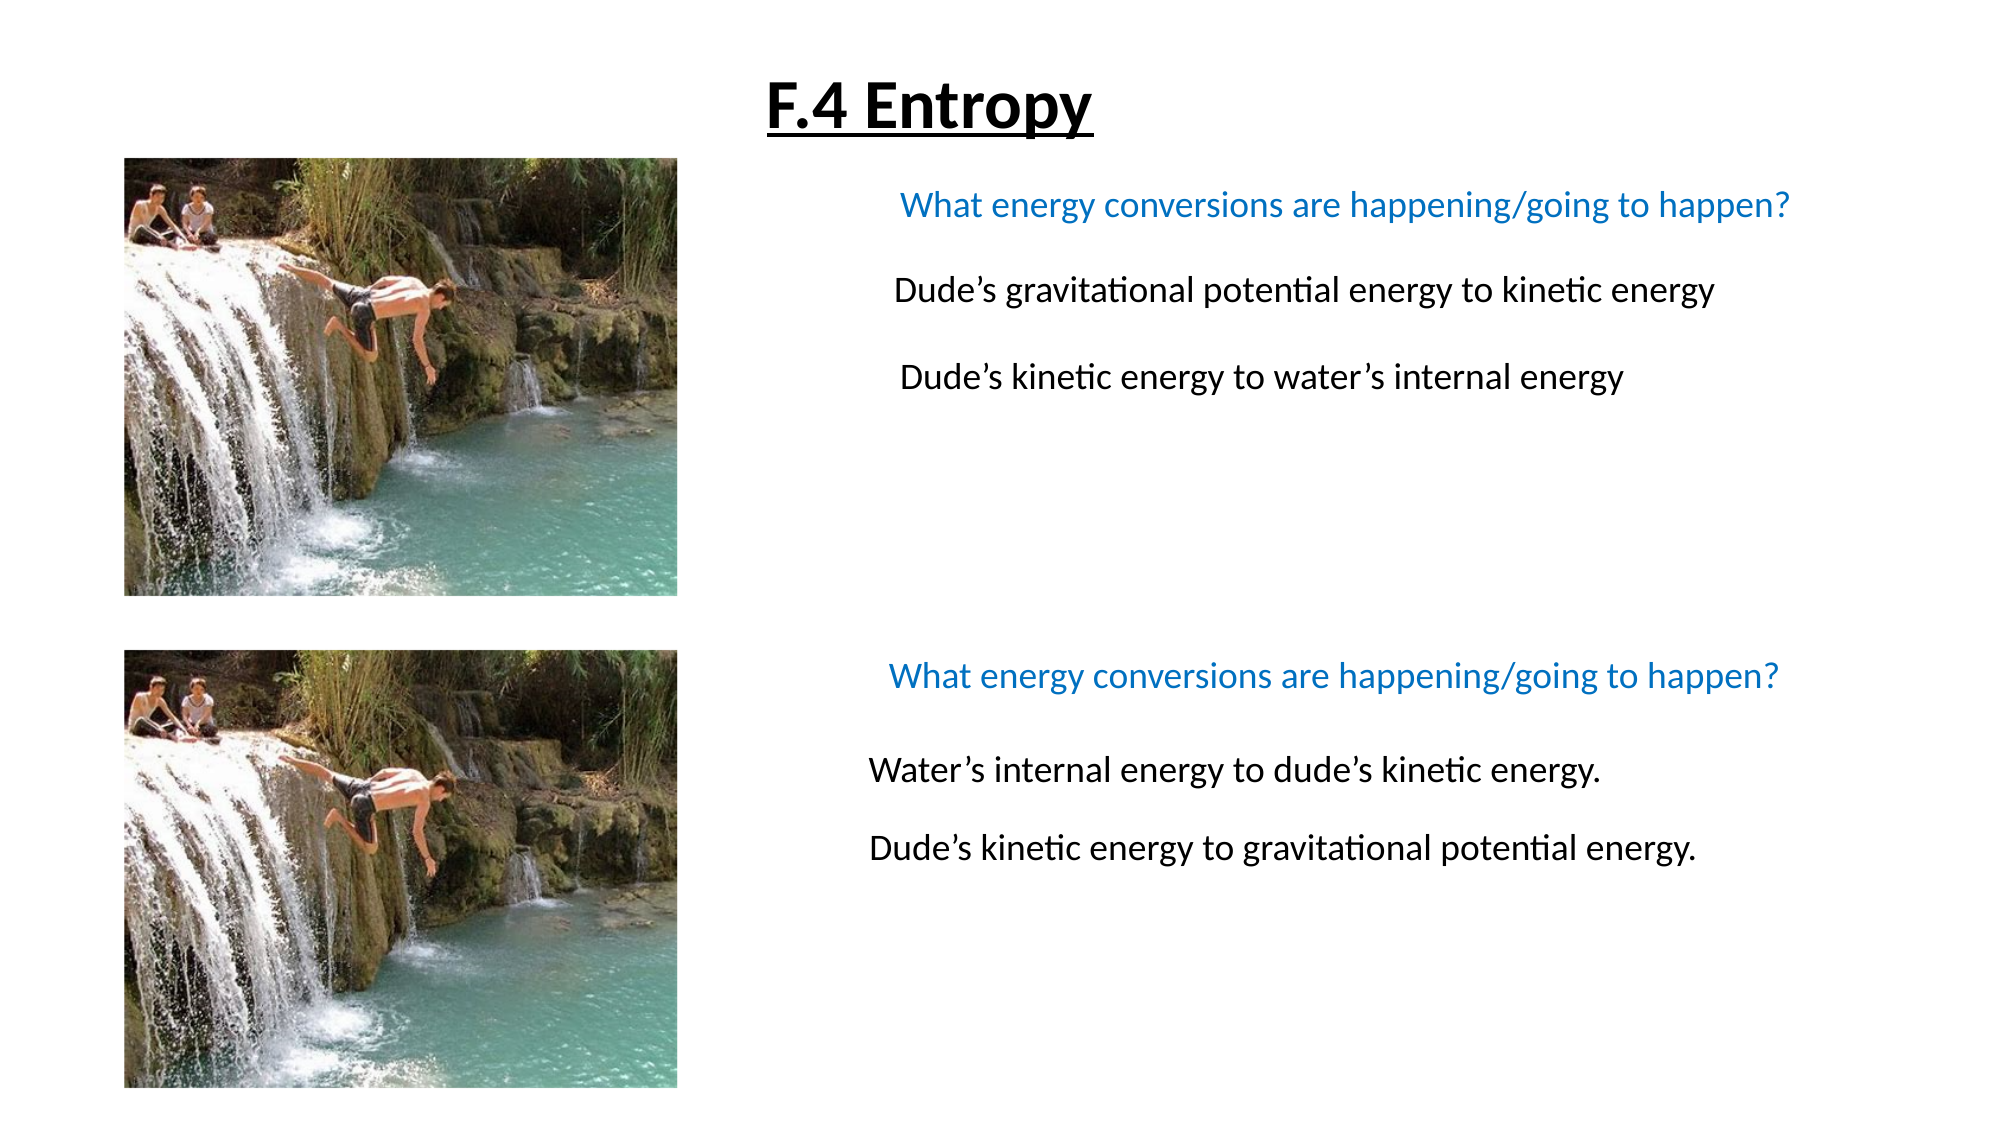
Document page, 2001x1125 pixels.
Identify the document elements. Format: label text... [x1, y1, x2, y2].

text_box Water’s internal energy to dude’s kinetic energy. [853, 737, 1618, 798]
text_box Dude’s kinetic energy to gravitational potential energy. [854, 815, 1714, 876]
picture [122, 151, 682, 602]
text_box What energy conversions are happening/going to happen? [885, 172, 1808, 233]
text_box What energy conversions are happening/going to happen? [874, 643, 1797, 704]
picture [122, 643, 682, 1094]
text_box Dude’s gravitational potential energy to kinetic energy [879, 257, 1732, 318]
text_box Dude’s kinetic energy to water’s internal energy [885, 344, 1641, 404]
text_box F.4 Entropy [752, 60, 1165, 152]
